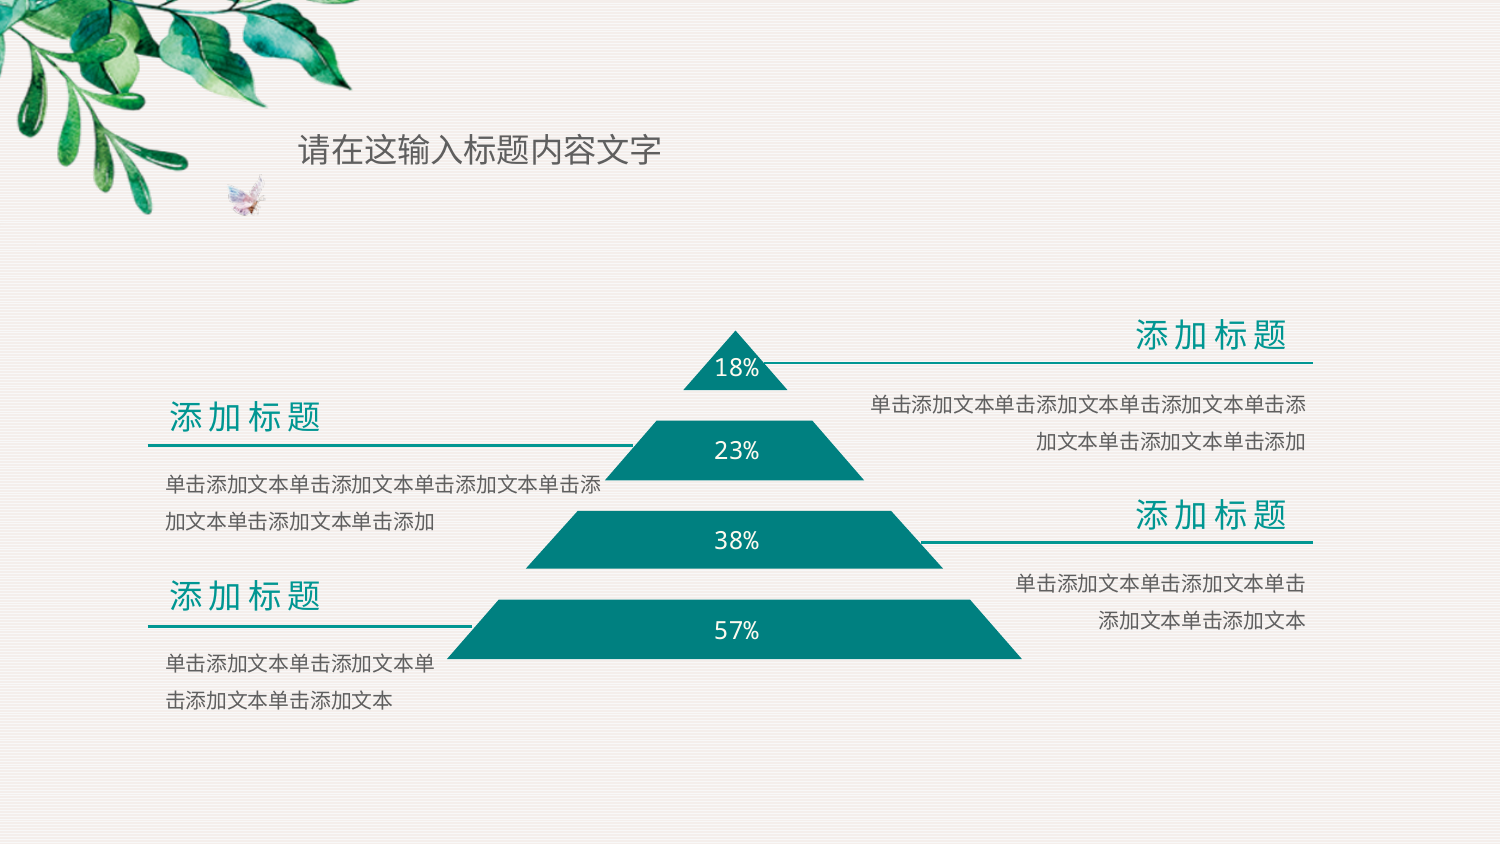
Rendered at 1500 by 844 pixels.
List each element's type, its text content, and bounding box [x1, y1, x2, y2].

text_box 请在这输入标题内容文字 [427, 122, 918, 177]
picture [0, 0, 385, 245]
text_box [683, 330, 788, 391]
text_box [147, 567, 473, 718]
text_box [763, 307, 1322, 459]
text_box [147, 388, 634, 539]
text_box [604, 420, 865, 481]
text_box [525, 510, 944, 569]
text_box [920, 486, 1322, 638]
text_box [446, 599, 1023, 660]
